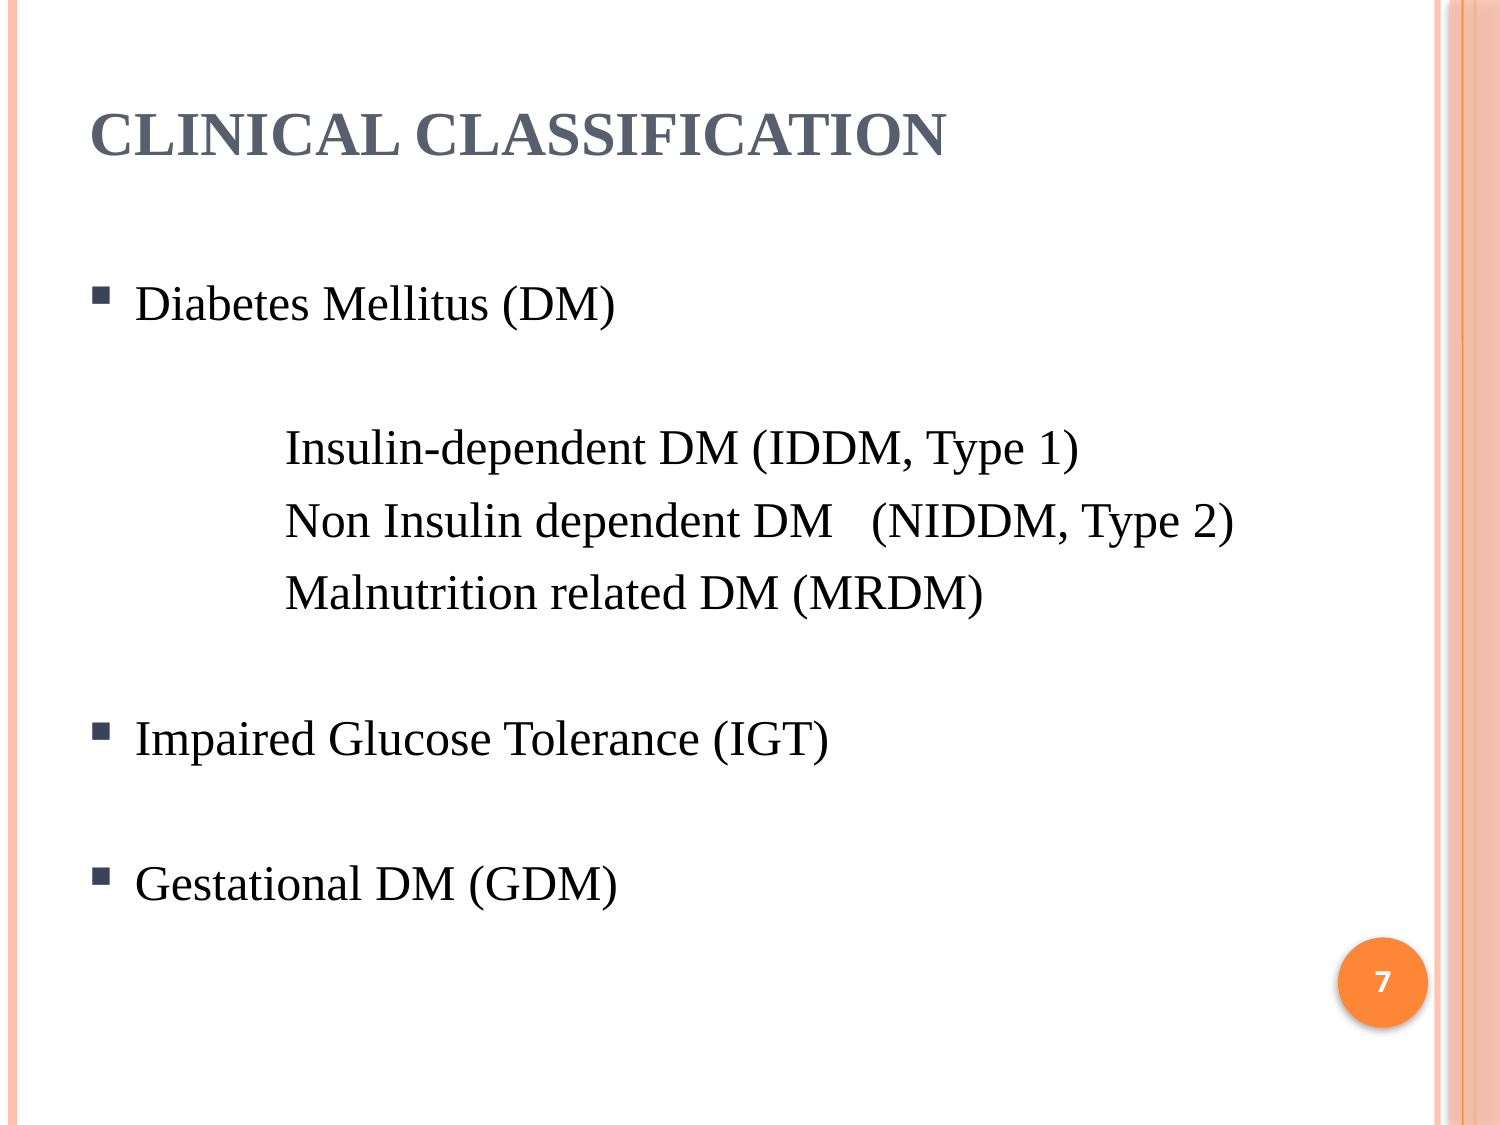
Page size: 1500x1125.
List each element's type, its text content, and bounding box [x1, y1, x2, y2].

list Diabetes Mellitus (DM) Insulin-dependent DM (IDDM, Type 1) Non Insulin dependent DM (NIDDM, Type 2) Malnutrition related DM (MRDM) Impaired Glucose Tolerance (IGT) Gestational DM (GDM) [75, 262, 1300, 1062]
title Clinical Classification [75, 45, 1300, 176]
slide_number 7 [1333, 940, 1434, 1027]
